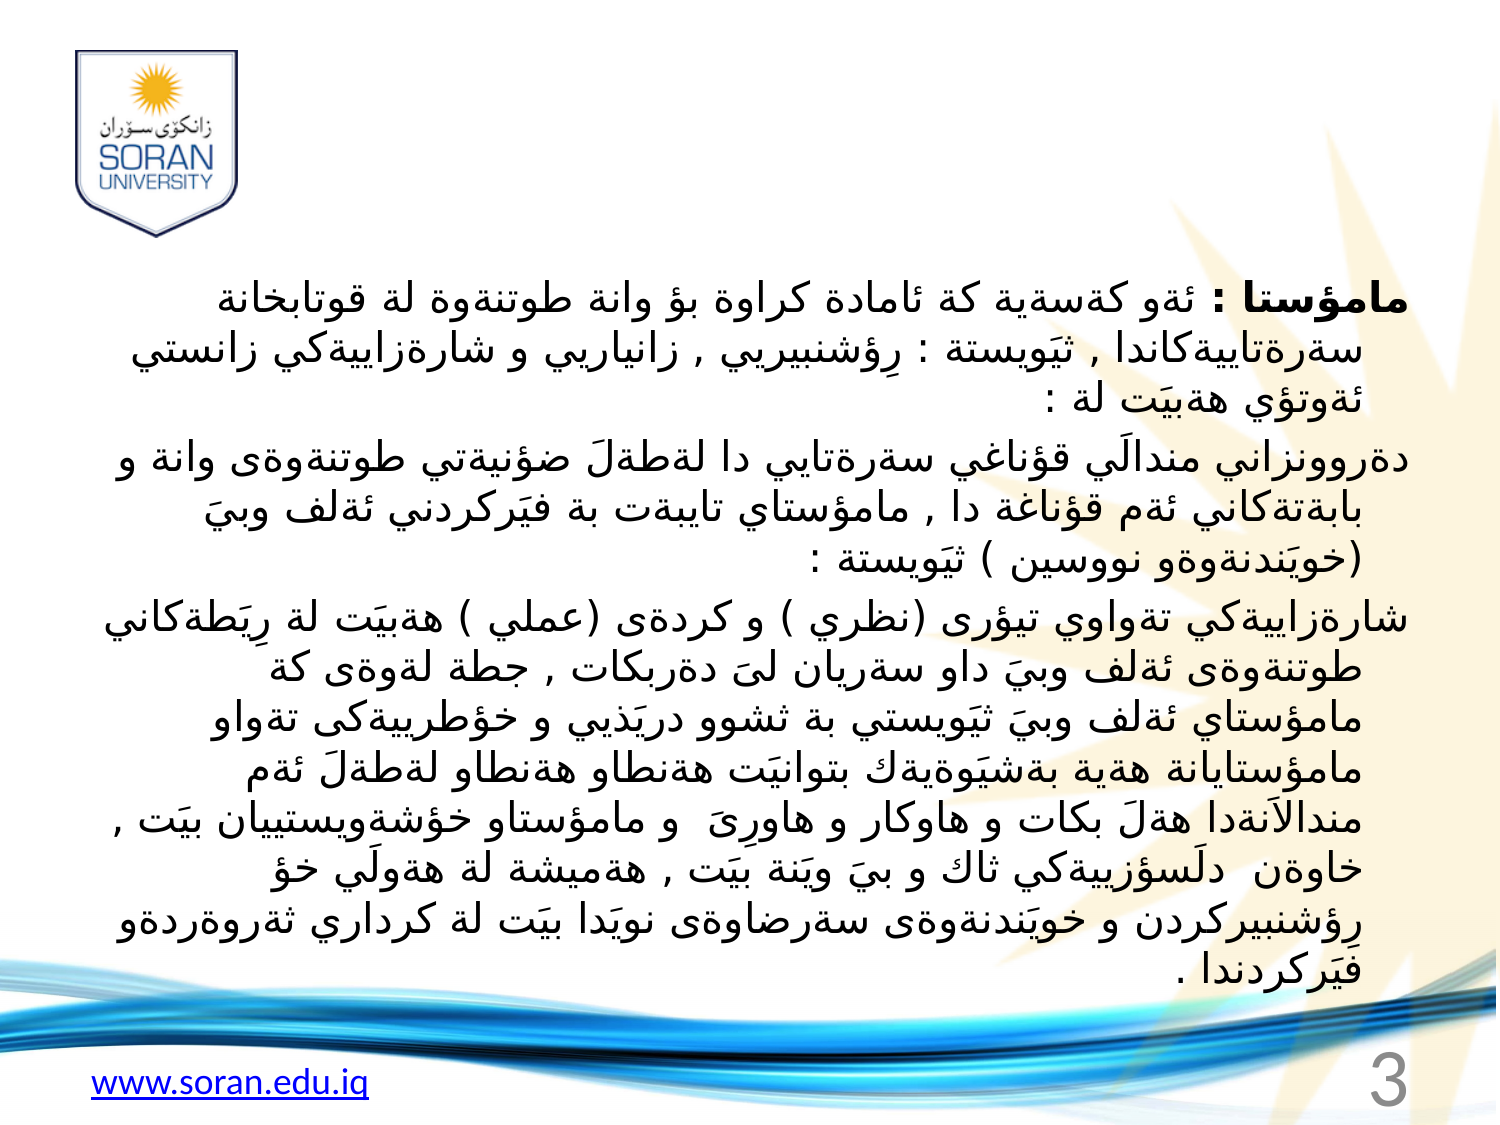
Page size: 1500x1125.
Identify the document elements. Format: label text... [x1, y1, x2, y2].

picture [0, 99, 1500, 1125]
picture [75, 50, 238, 238]
slide_number 3 [1074, 1042, 1425, 1103]
list مامؤستا : ئةو كةسةية كة ئامادة كراوة بؤ وانة طوتنةوة لة قوتابخانة سةرةتاييةكاندا , ثيَويستة : رِؤشنبيريي , زانياريي و شارةزاييةكي زانستي ئةوتؤي هةبيَت لة : دةروونزاني مندالَي قؤناغي سةرةتايي دا لةطةلَ ضؤنيةتي طوتنةوةى وانة و بابةتةكاني ئةم قؤناغة دا , مامؤستاي تايبةت بة فيَركردني ئةلف وبيَ (خويَندنةوةو نووسين ) ثيَويستة : شارةزاييةكي تةواوي تيؤرى (نظري ) و كردةى (عملي ) هةبيَت لة رِيَطةكاني طوتنةوةى ئةلف وبيَ داو سةريان لىَ دةربكات , جطة لةوةى كة مامؤستاي ئةلف وبيَ ثيَويستي بة ثشوو دريَذيي و خؤطرييةكى تةواو مامؤستايانة هةية بةشيَوةيةك بتوانيَت هةنطاو هةنطاو لةطةلَ ئةم مندالاَنةدا هةلَ بكات و هاوكار و هاورِىَ و مامؤستاو خؤشةويستييان بيَت , خاوةن دلَسؤزييةكي ثاك و بيَ ويَنة بيَت , هةميشة لة هةولَي خؤ رِؤشنبيركردن و خويَندنةوةى سةرضاوةى نويَدا بيَت لة كرداري ثةروةردةو فيَركردندا . [75, 262, 1425, 1005]
